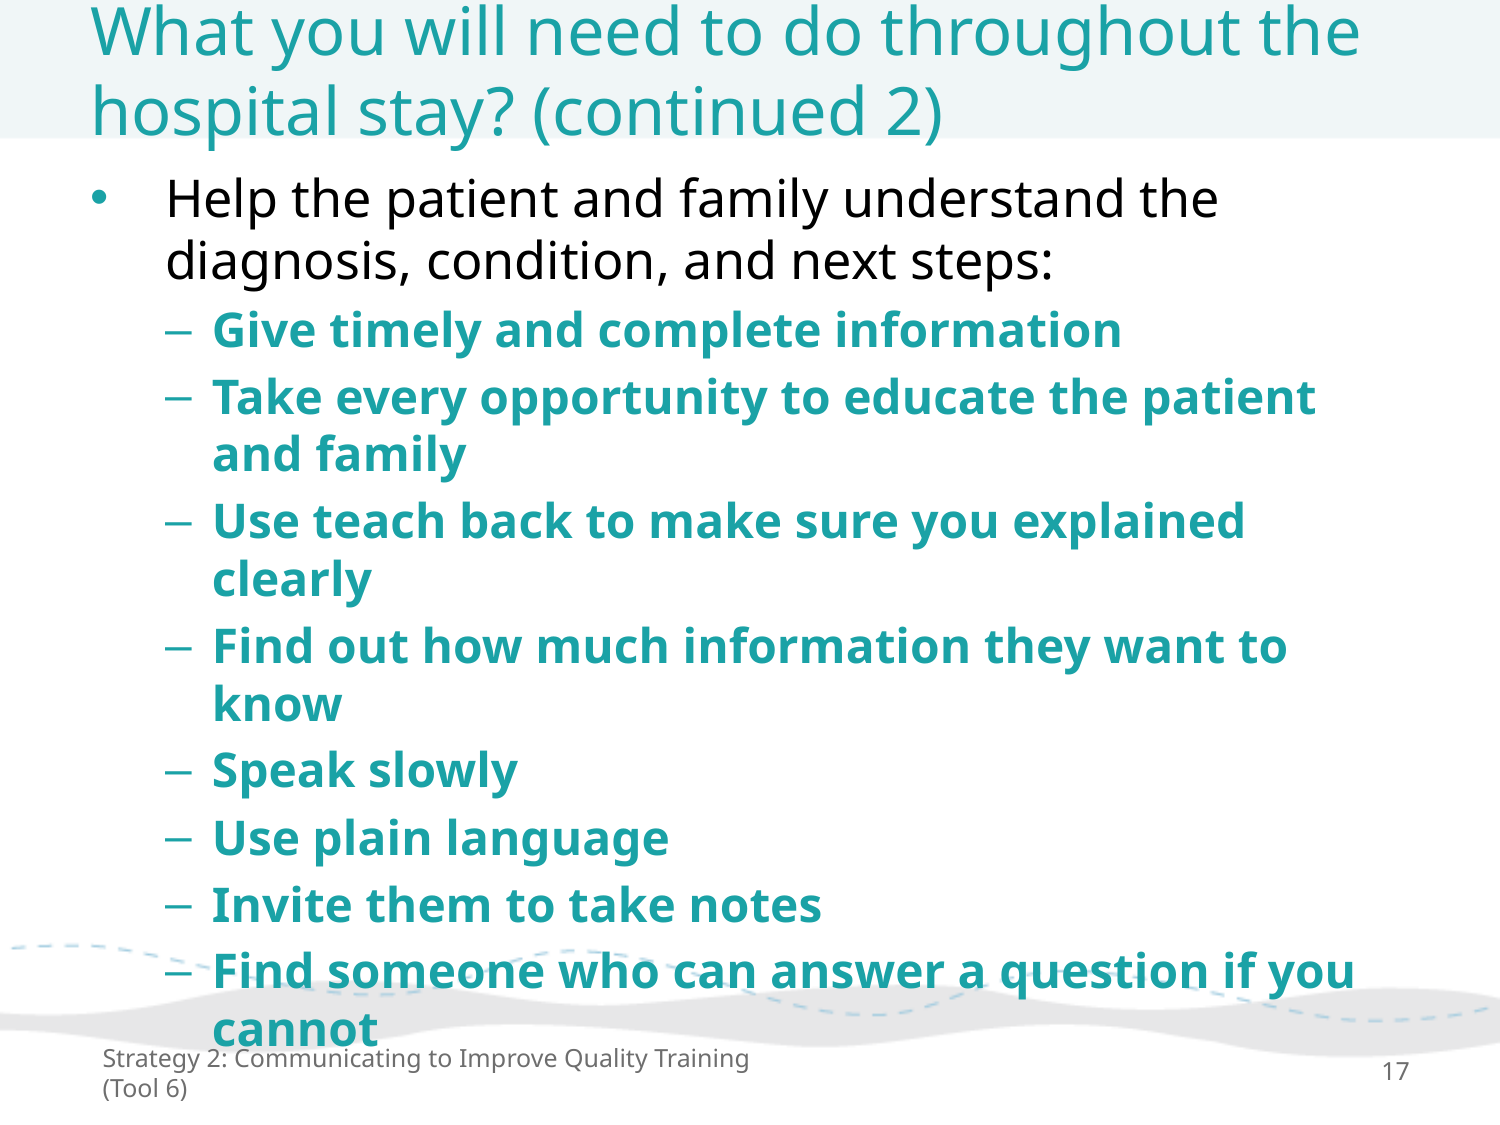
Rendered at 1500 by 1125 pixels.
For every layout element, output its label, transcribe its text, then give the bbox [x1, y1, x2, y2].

slide_number 17 [1074, 1042, 1425, 1103]
title What you will need to do throughout the hospital stay? (continued 2) [75, 0, 1425, 138]
footer Strategy 2: Communicating to Improve Quality Training (Tool 6) [87, 1042, 825, 1103]
picture [0, 0, 1500, 1125]
list Help the patient and family understand the diagnosis, condition, and next steps: Give timely and complete information Take every opportunity to educate the patient and family Use teach back to make sure you explained clearly Find out how much information they want to know Speak slowly Use plain language Invite them to take notes Find someone who can answer a question if you cannot [75, 157, 1425, 900]
